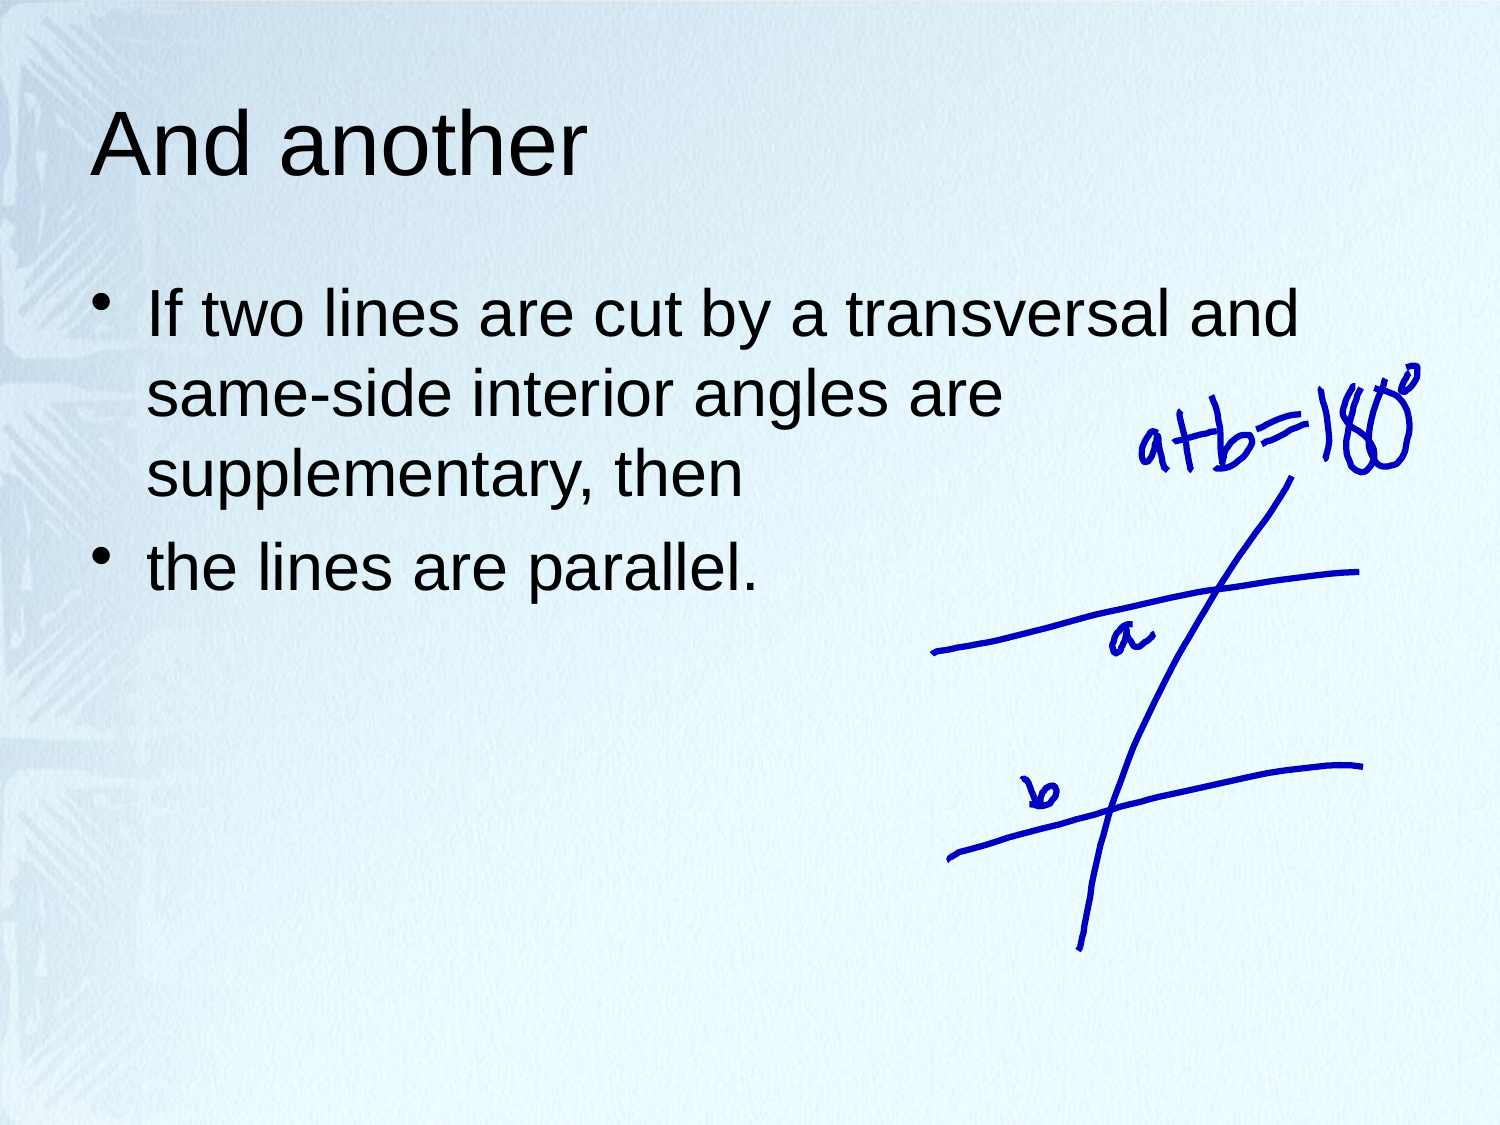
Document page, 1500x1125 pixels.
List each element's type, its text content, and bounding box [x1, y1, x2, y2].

text_box [1111, 623, 1156, 655]
picture [0, 0, 1500, 1125]
text_box [1400, 364, 1419, 393]
text_box [1178, 409, 1193, 472]
text_box [931, 588, 1216, 655]
list If two lines are cut by a transversal and same-side interior angles are supplementary, then the lines are parallel. [74, 262, 1426, 1006]
text_box [1141, 430, 1169, 472]
text_box [1187, 430, 1213, 440]
text_box [1341, 385, 1374, 473]
text_box [1077, 475, 1293, 951]
text_box [1255, 413, 1302, 431]
text_box [1319, 387, 1330, 461]
text_box [1210, 395, 1253, 470]
title And another [74, 44, 1426, 233]
text_box [948, 809, 1109, 862]
text_box [1261, 422, 1309, 445]
text_box [1367, 378, 1411, 468]
text_box [1021, 777, 1058, 808]
text_box [1239, 571, 1360, 596]
text_box [1173, 438, 1184, 444]
text_box [1139, 764, 1364, 818]
